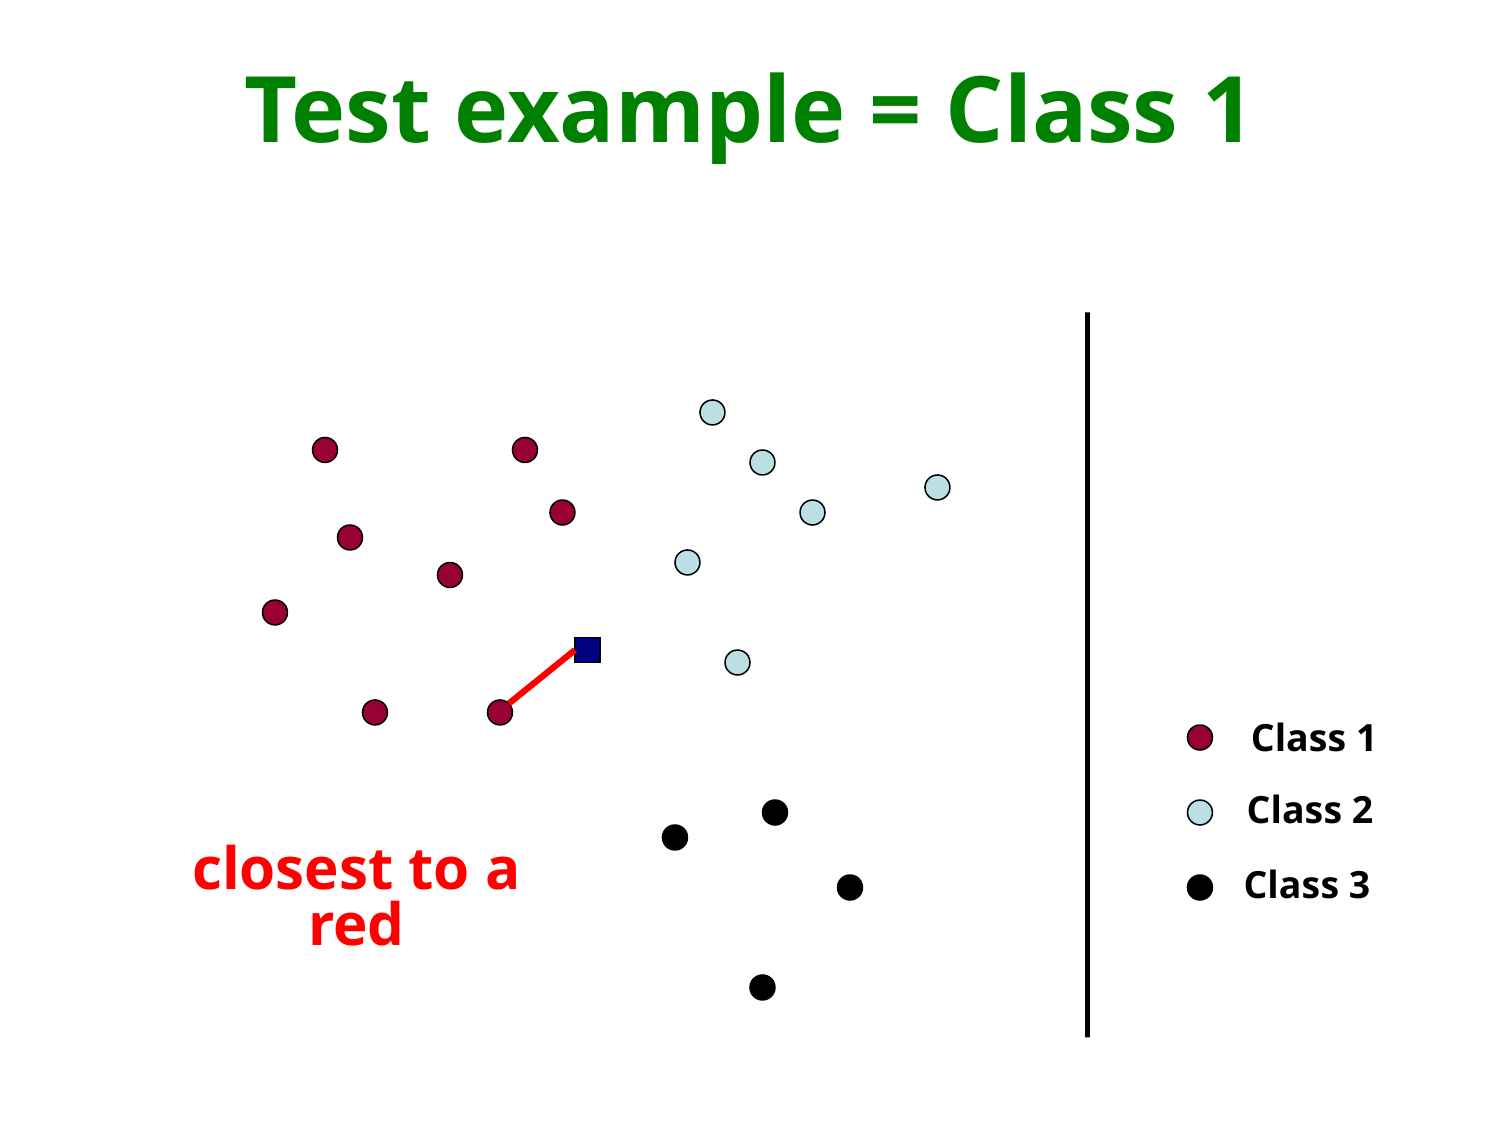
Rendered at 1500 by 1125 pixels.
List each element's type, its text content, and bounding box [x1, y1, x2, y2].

text_box [1187, 725, 1213, 751]
title Test example = Class 1 [74, 12, 1426, 201]
text_box [1187, 800, 1213, 826]
text_box [112, 324, 1087, 1000]
text_box Class 2 [1231, 787, 1389, 839]
text_box [1187, 875, 1213, 901]
text_box Class 3 [1228, 862, 1386, 914]
text_box closest to a red [150, 837, 257, 965]
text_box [262, 399, 951, 1001]
text_box [1088, 324, 1388, 1000]
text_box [514, 643, 569, 711]
text_box Class 1 [1236, 714, 1393, 766]
